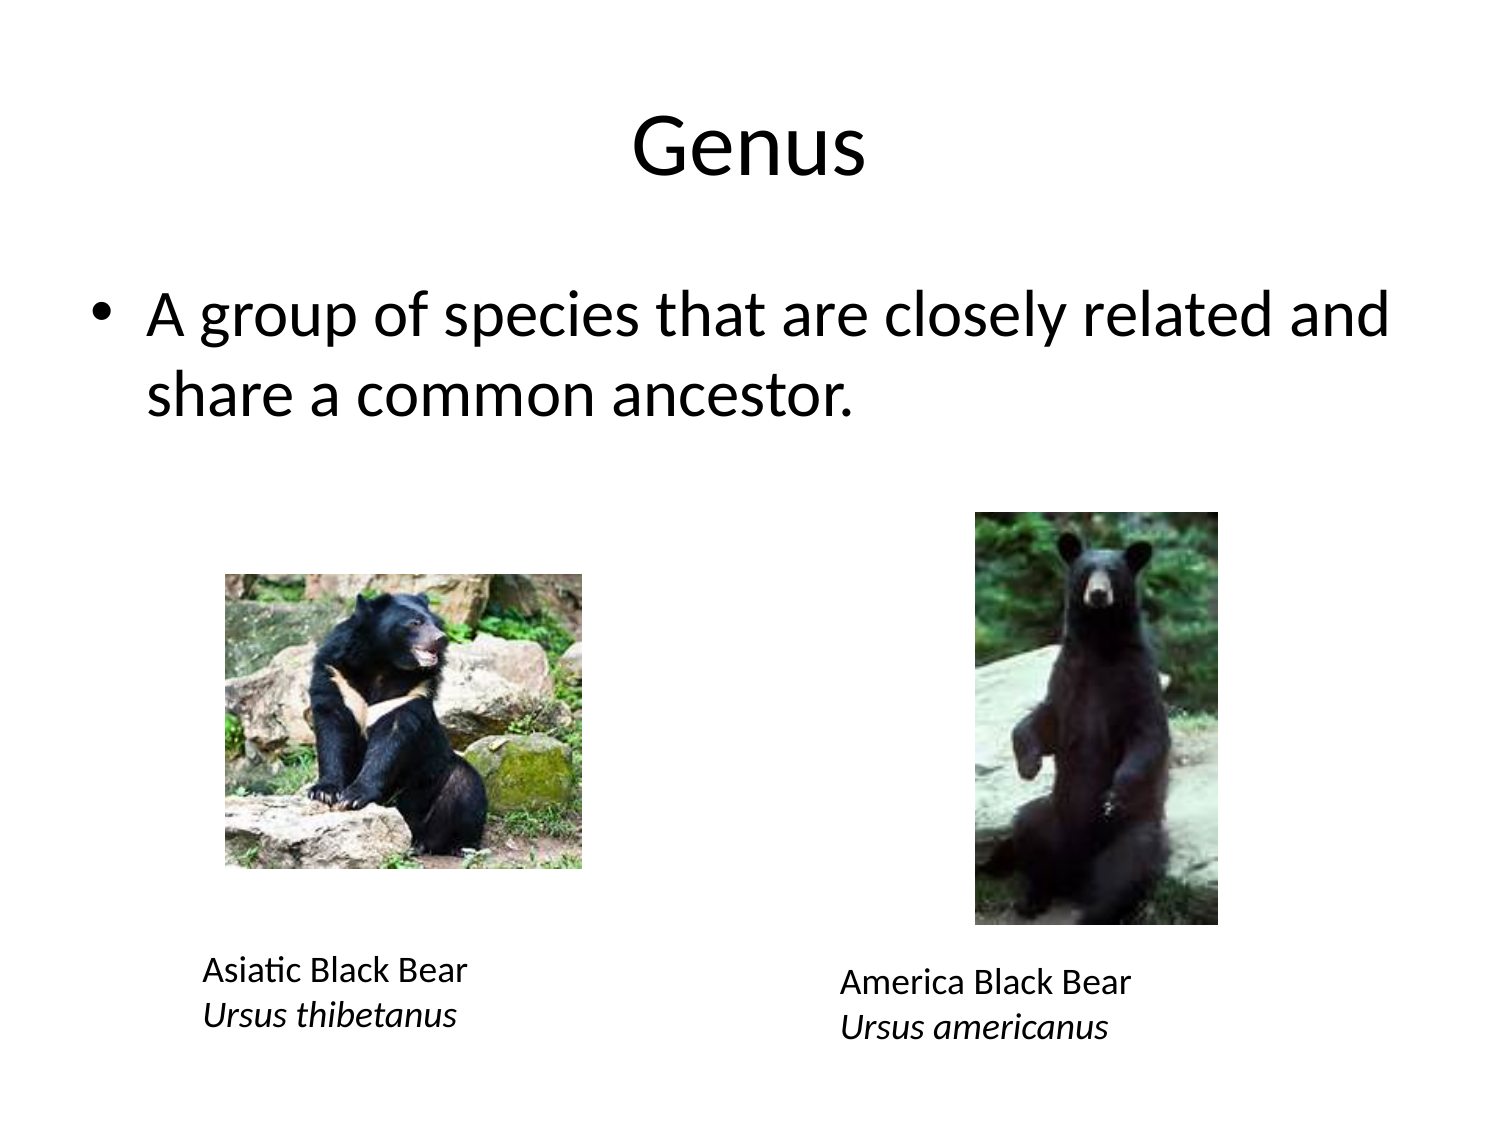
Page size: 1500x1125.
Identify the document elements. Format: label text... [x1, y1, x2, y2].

picture [974, 512, 1218, 926]
picture [224, 574, 582, 869]
text_box America Black Bear Ursus americanus [825, 949, 1300, 1055]
text_box Asiatic Black Bear Ursus thibetanus [187, 937, 663, 1043]
title Genus [75, 45, 1425, 233]
list A group of species that are closely related and share a common ancestor. [75, 262, 1425, 1005]
